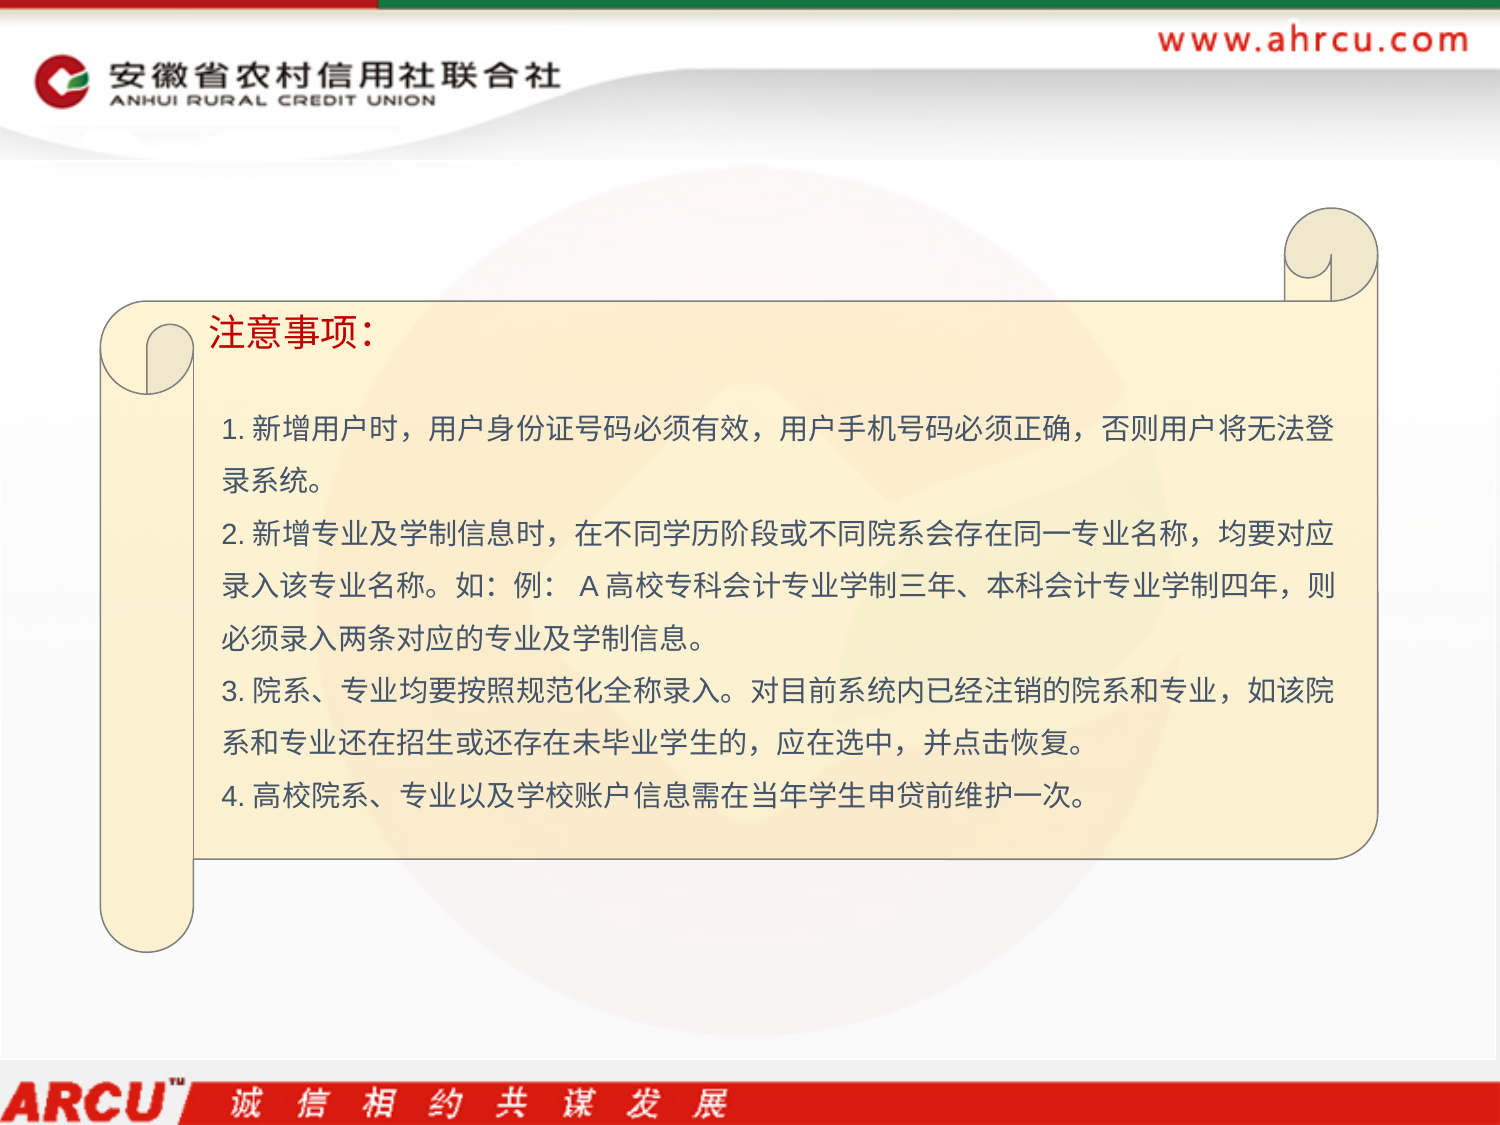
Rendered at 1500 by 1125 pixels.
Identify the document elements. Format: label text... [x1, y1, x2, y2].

text_box 1.新增用户时，用户身份证号码必须有效，用户手机号码必须正确，否则用户将无法登录系统。 2.新增专业及学制信息时，在不同学历阶段或不同院系会存在同一专业名称，均要对应录入该专业名称。如：例：A高校专科会计专业学制三年、本科会计专业学制四年，则必须录入两条对应的专业及学制信息。 3.院系、专业均要按照规范化全称录入。对目前系统内已经注销的院系和专业，如该院系和专业还在招生或还存在未毕业学生的，应在选中，并点击恢复。 4.高校院系、专业以及学校账户信息需在当年学生申贷前维护一次。 [206, 385, 1353, 820]
text_box 注意事项： [100, 208, 1378, 953]
picture [0, 0, 1500, 1125]
